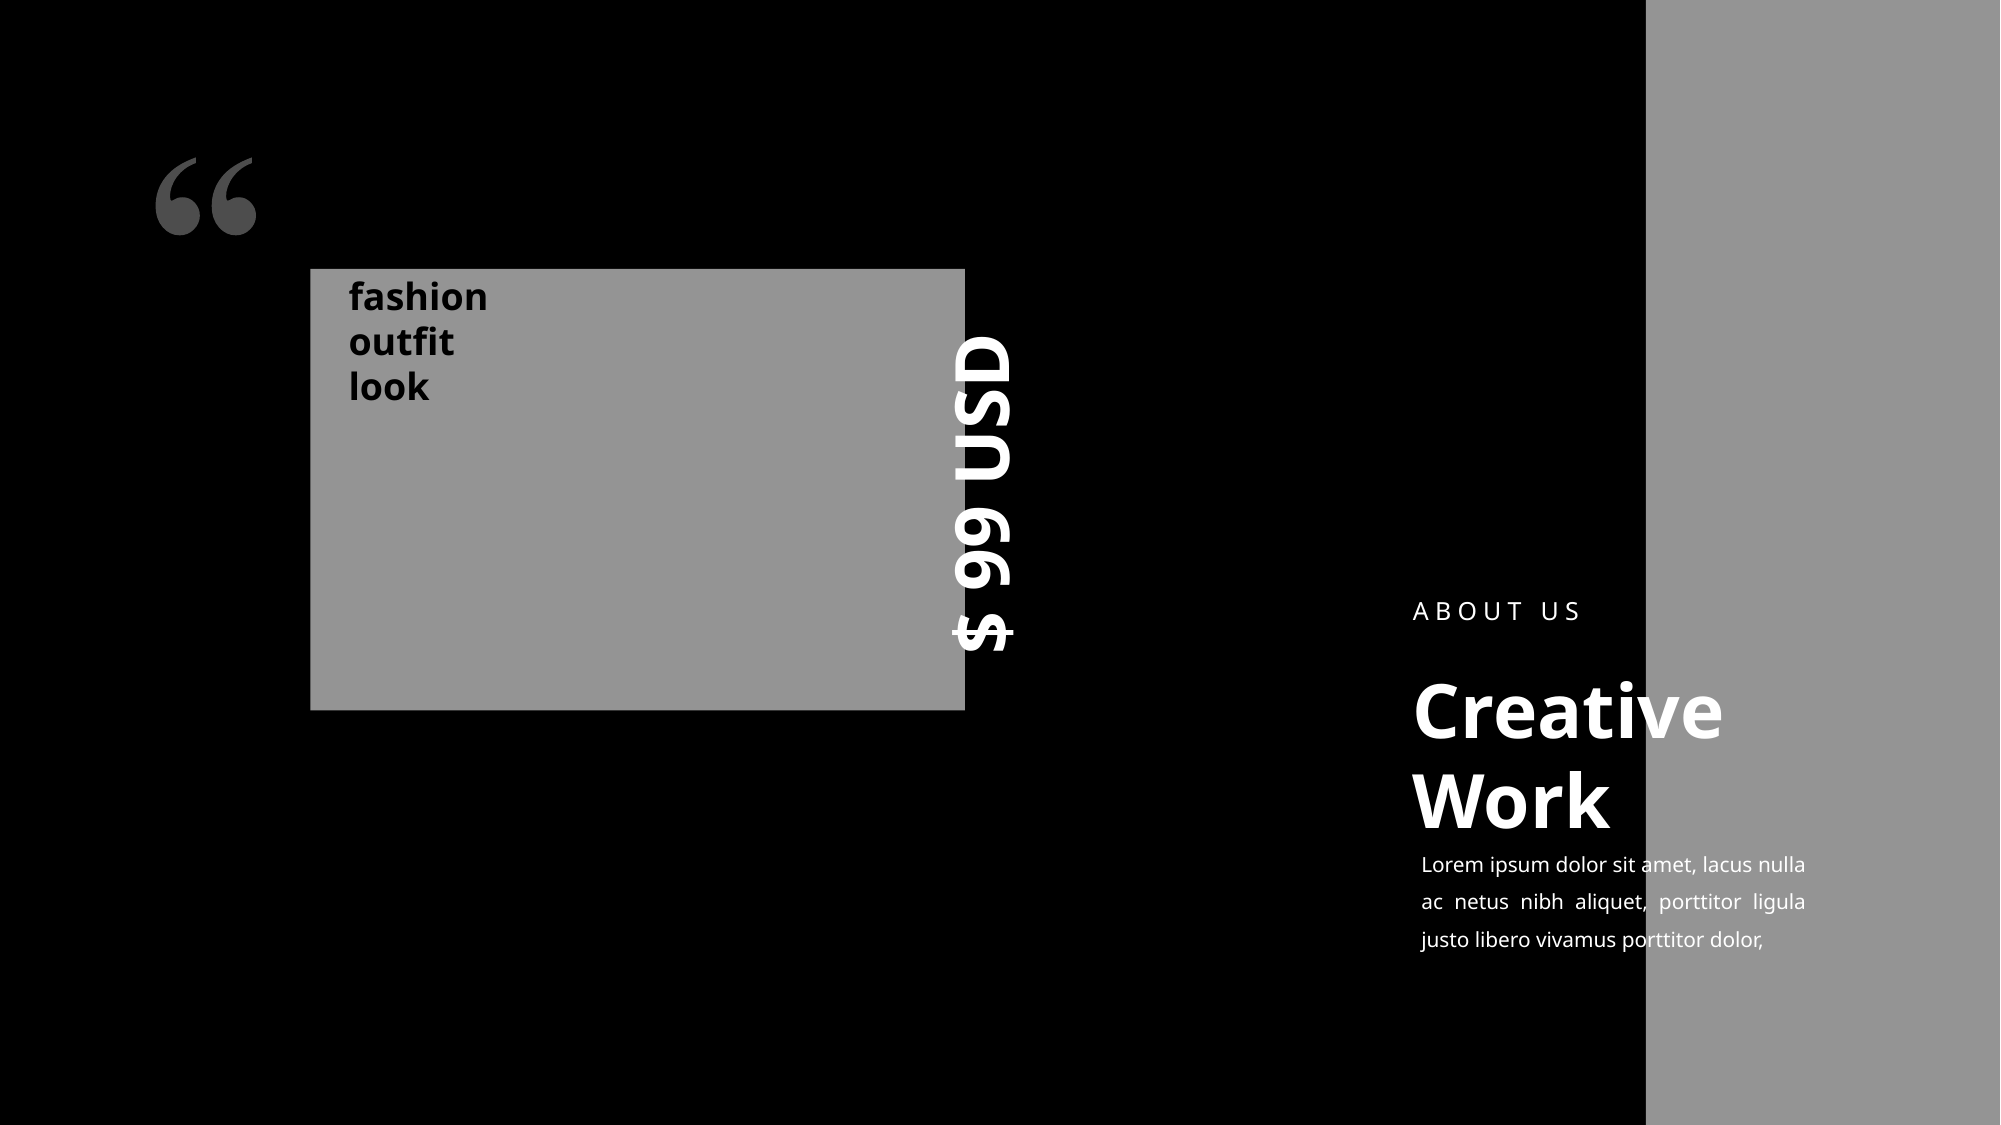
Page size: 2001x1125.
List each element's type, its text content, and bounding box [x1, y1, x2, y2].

text_box [1645, 0, 2000, 1125]
picture [1383, 79, 1928, 992]
text_box [855, 268, 966, 711]
text_box $ 99 USD [926, 180, 1032, 669]
text_box [154, 155, 201, 237]
text_box [210, 155, 258, 237]
picture [310, 212, 855, 1125]
